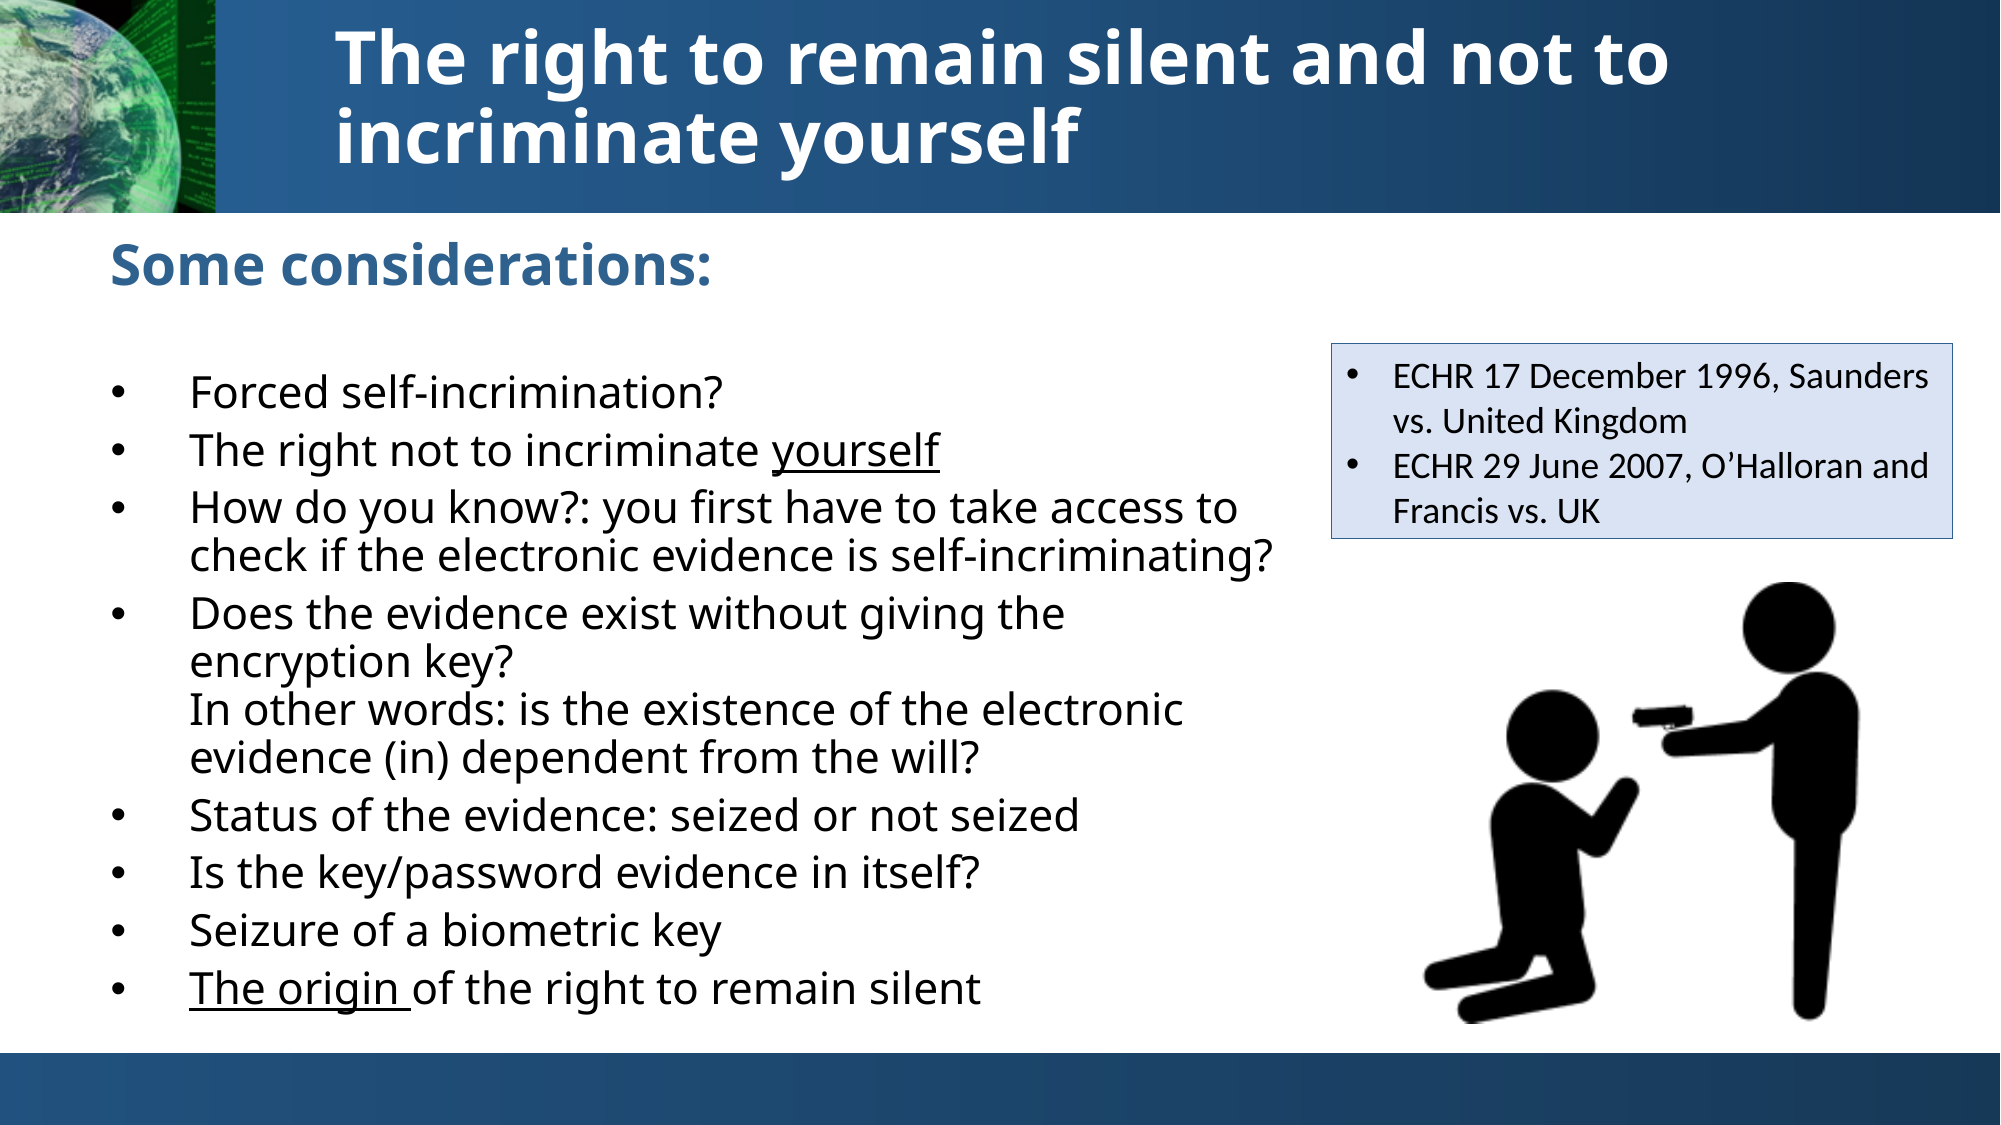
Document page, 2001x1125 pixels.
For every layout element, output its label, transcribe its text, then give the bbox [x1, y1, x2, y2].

picture [0, 0, 2000, 213]
text_box The right to remain silent and not to incriminate yourself [319, 12, 1711, 188]
text_box ECHR 17 December 1996, Saunders vs. United Kingdom ECHR 29 June 2007, O’Halloran and Francis vs. UK [1331, 343, 1953, 539]
list Some considerations: Forced self-incrimination? The right not to incriminate yourself How do you know?: you first have to take access to check if the electronic evidence is self-incriminating? Does the evidence exist without giving the encryption key? In other words: is the existence of the electronic evidence (in) dependent from the will? Status of the evidence: seized or not seized Is the key/password evidence in itself? Seizure of a biometric key The origin of the right to remain silent [17, 229, 1294, 1056]
picture [1421, 582, 1863, 1024]
